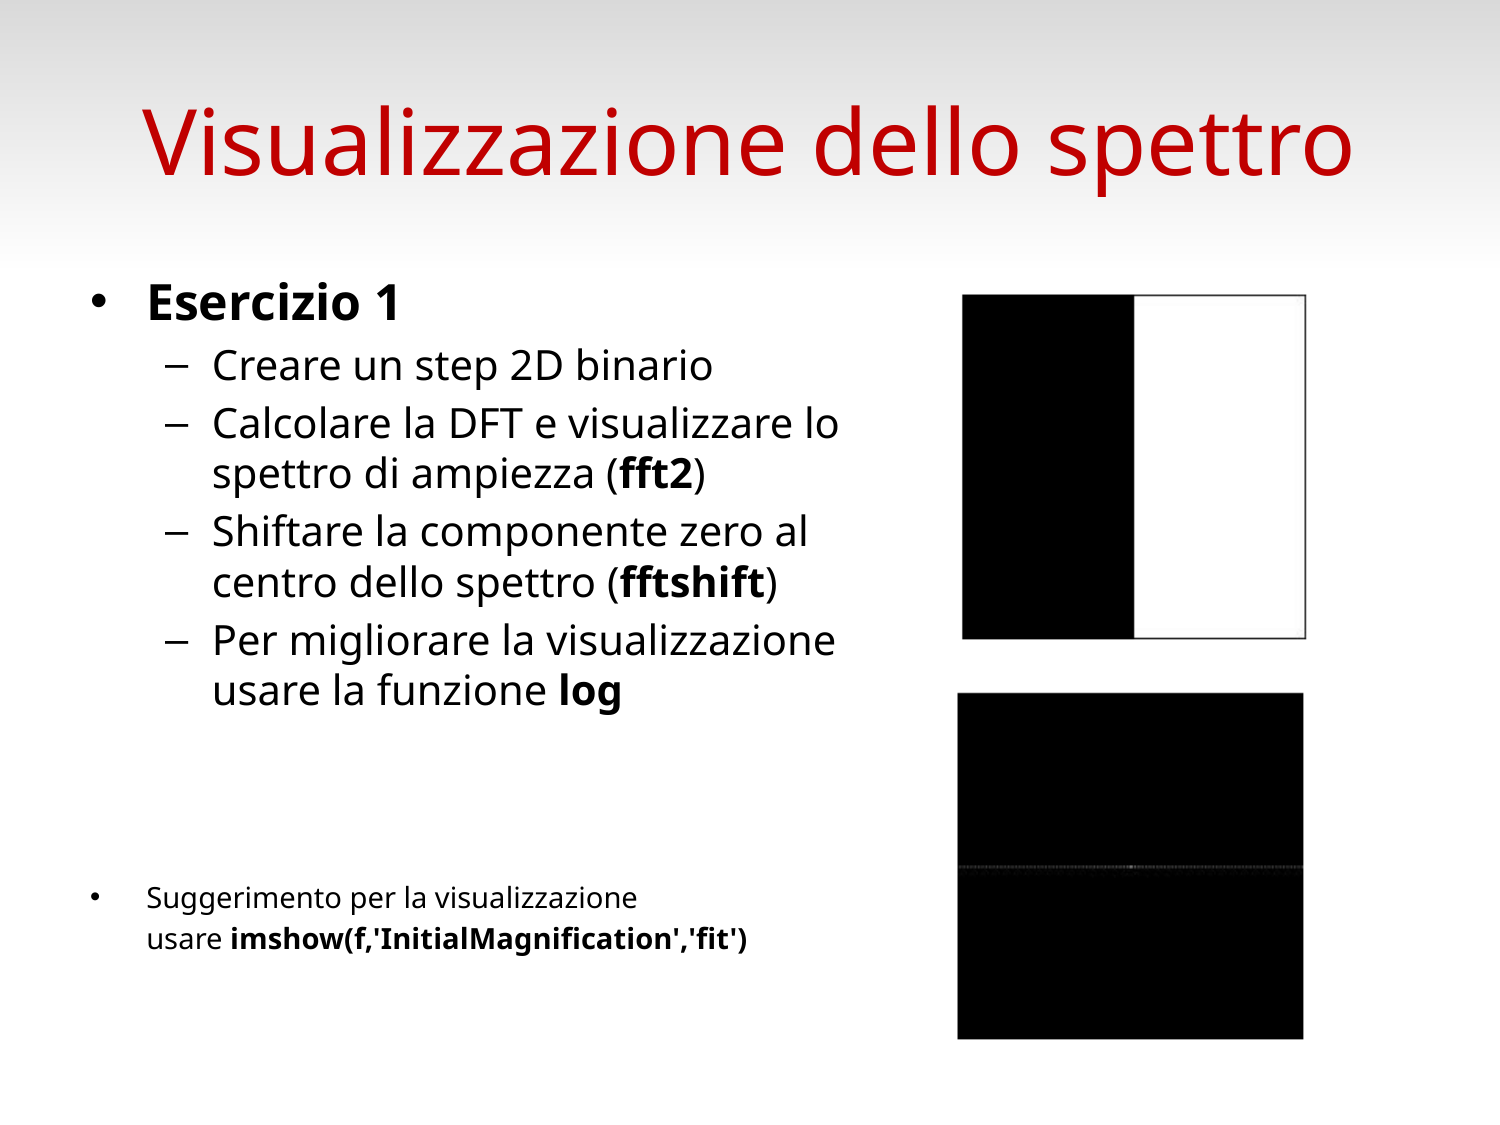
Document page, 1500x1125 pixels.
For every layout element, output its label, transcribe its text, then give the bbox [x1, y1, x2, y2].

picture [949, 687, 1313, 1049]
list Esercizio 1 Creare un step 2D binario Calcolare la DFT e visualizzare lo spettro di ampiezza (fft2) Shiftare la componente zero al centro dello spettro (fftshift) Per migliorare la visualizzazione usare la funzione log Suggerimento per la visualizzazione usare imshow(f,'InitialMagnification','fit') [75, 262, 863, 1005]
picture [949, 287, 1323, 649]
title Visualizzazione dello spettro [75, 45, 1425, 233]
